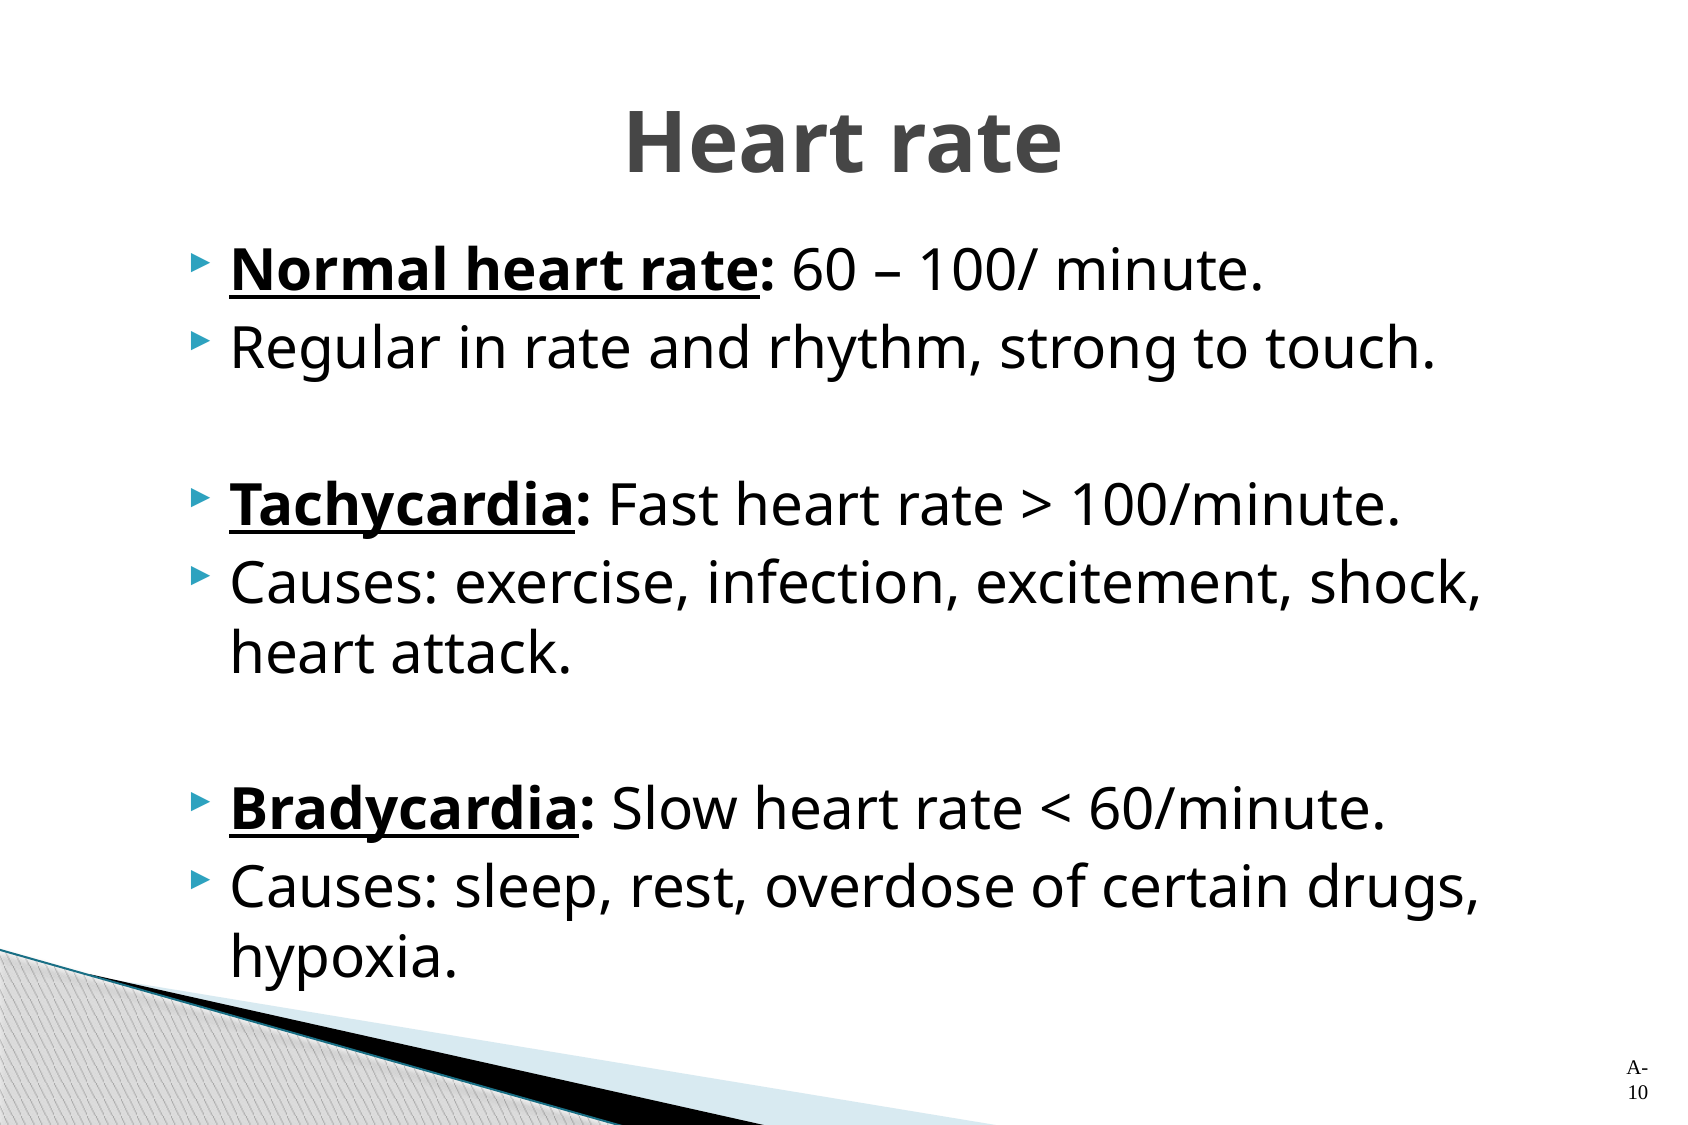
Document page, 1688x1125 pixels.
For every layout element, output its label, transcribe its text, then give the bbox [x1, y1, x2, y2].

list Normal heart rate: 60 – 100/ minute. Regular in rate and rhythm, strong to touch. Tachycardia: Fast heart rate > 100/minute. Causes: exercise, infection, excitement, shock, heart attack. Bradycardia: Slow heart rate < 60/minute. Causes: sleep, rest, overdose of certain drugs, hypoxia. [154, 233, 1589, 1075]
title Heart rate [84, 45, 1604, 233]
slide_number A-10 [1595, 1051, 1664, 1112]
